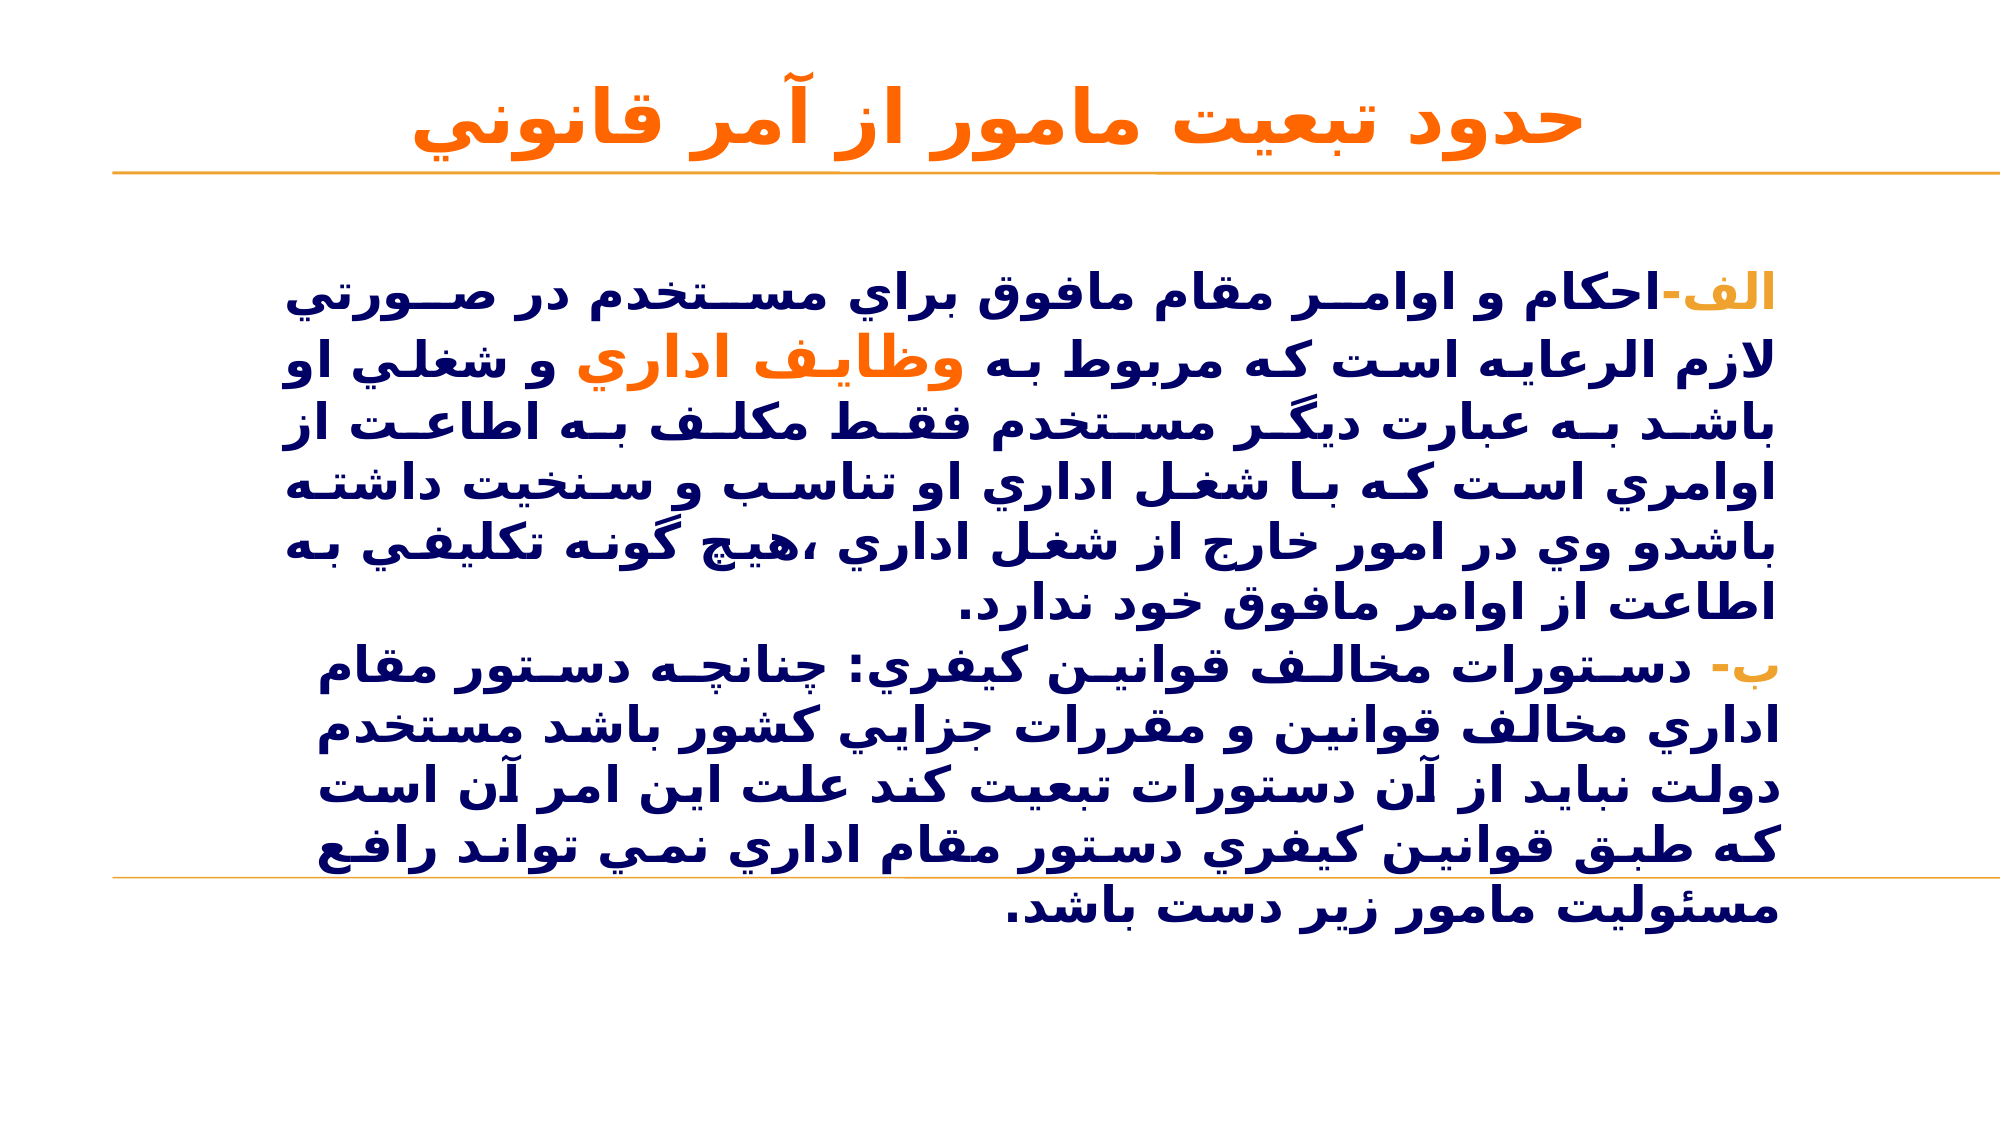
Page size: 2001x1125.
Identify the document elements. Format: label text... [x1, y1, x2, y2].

text_box الف-احكام و اوامر مقام مافوق براي مستخدم در صورتي لازم الرعايه است كه مربوط به وظايف اداري و شغلي او باشد به عبارت ديگر مستخدم فقط مكلف به اطاعت از اوامري است كه با شغل اداري او تناسب و سنخيت داشته باشدو وي در امور خارج از شغل اداري ،هيچ گونه تكليفي به اطاعت از اوامر مافوق خود ندارد. [249, 231, 1814, 650]
text_box ب- دستورات مخالف قوانين كيفري: چنانچه دستور مقام اداري مخالف قوانين و مقررات جزايي كشور باشد مستخدم دولت نبايد از آن دستورات تبعيت كند علت اين امر آن است كه طبق قوانين كيفري دستور مقام اداري نمي تواند رافع مسئوليت مامور زير دست باشد. [285, 607, 1814, 957]
text_box حدود تبعيت مامور از آمر قانوني [285, 42, 1715, 185]
